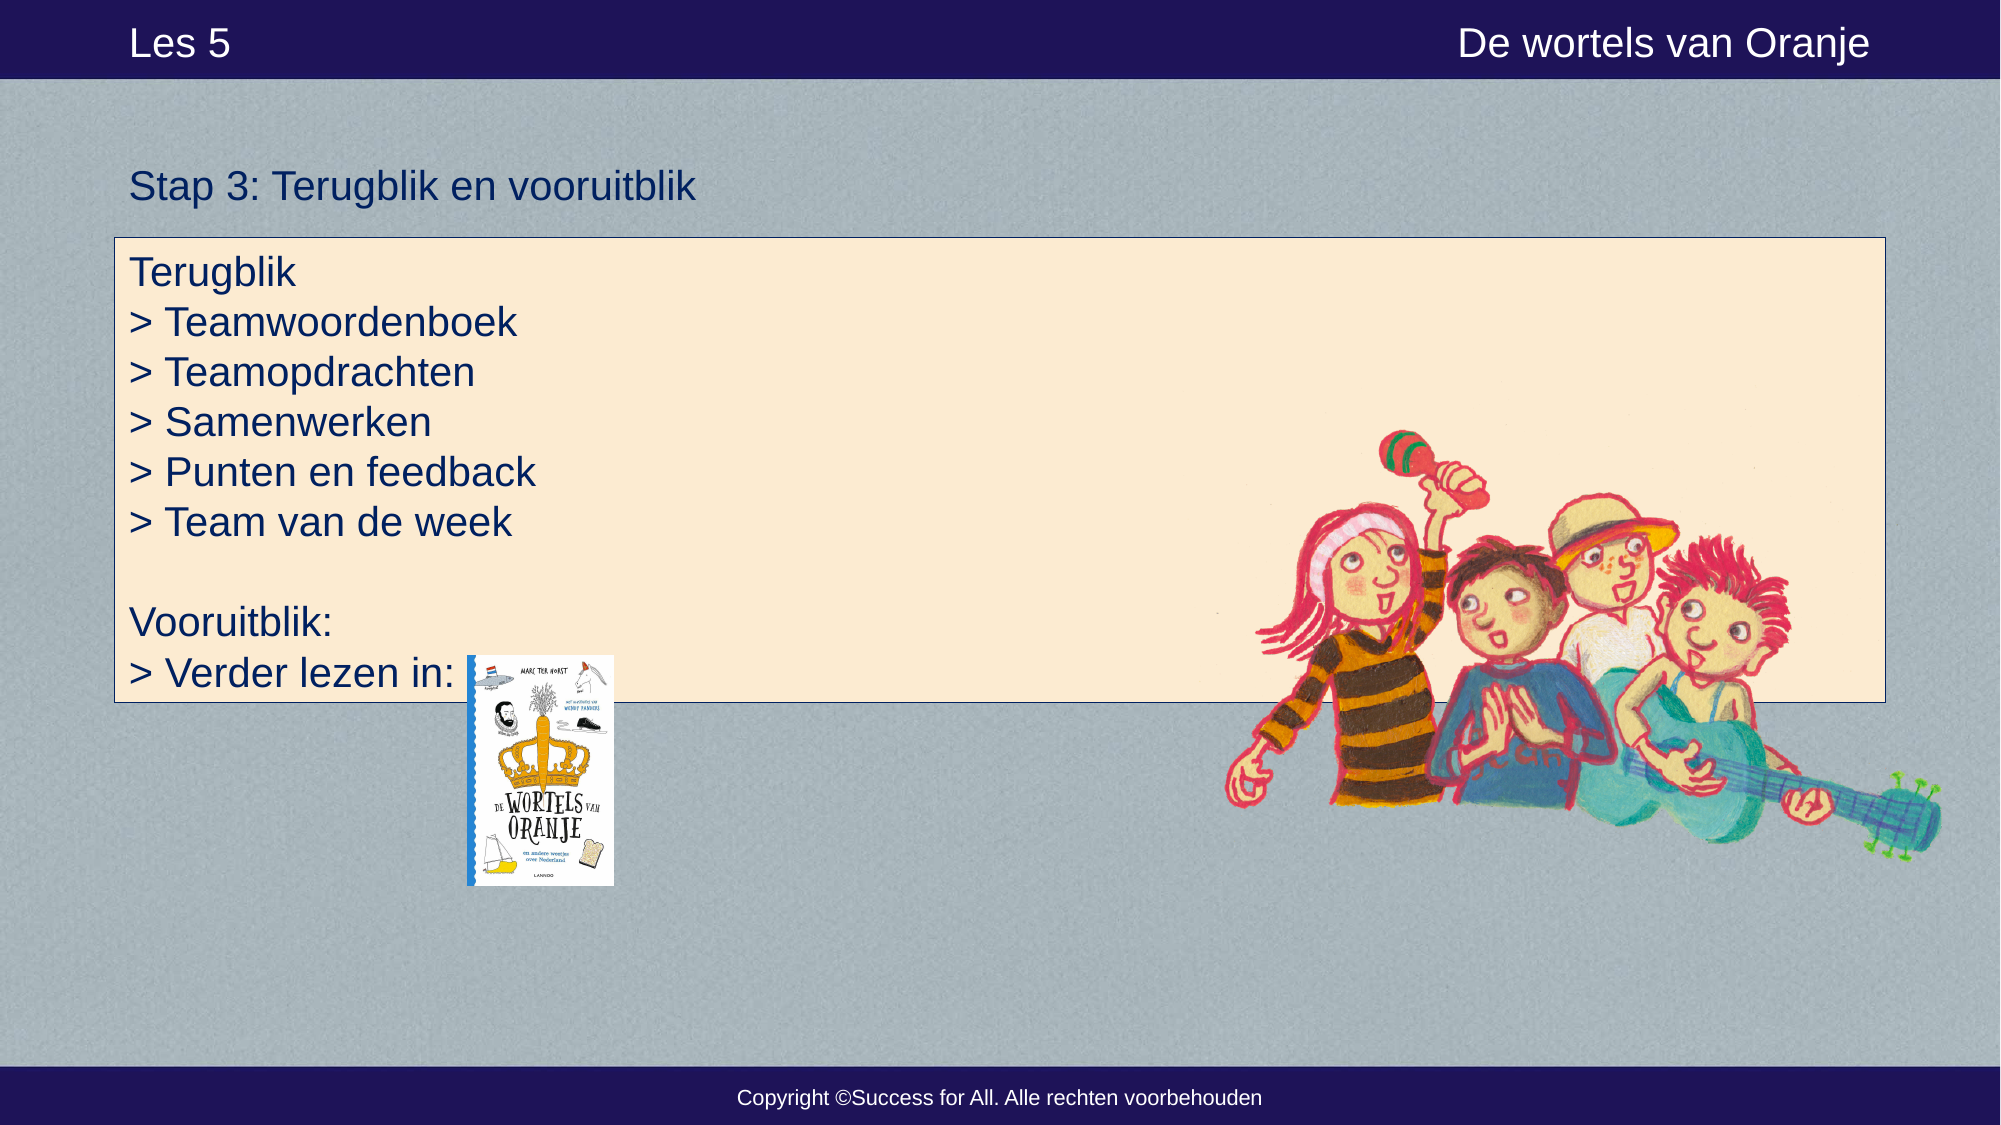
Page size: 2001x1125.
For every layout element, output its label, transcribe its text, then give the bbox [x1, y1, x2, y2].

text_box Copyright ©Success for All. Alle rechten voorbehouden [0, 1076, 2000, 1125]
text_box Les 5 [114, 8, 354, 73]
text_box Stap 3: Terugblik en vooruitblik [113, 151, 1635, 216]
picture [0, 0, 2001, 1125]
text_box De wortels van Oranje [999, 8, 1886, 73]
text_box Terugblik > Teamwoordenboek > Teamopdrachten > Samenwerken > Punten en feedback > Team van de week Vooruitblik: > Verder lezen in: [114, 237, 1886, 703]
